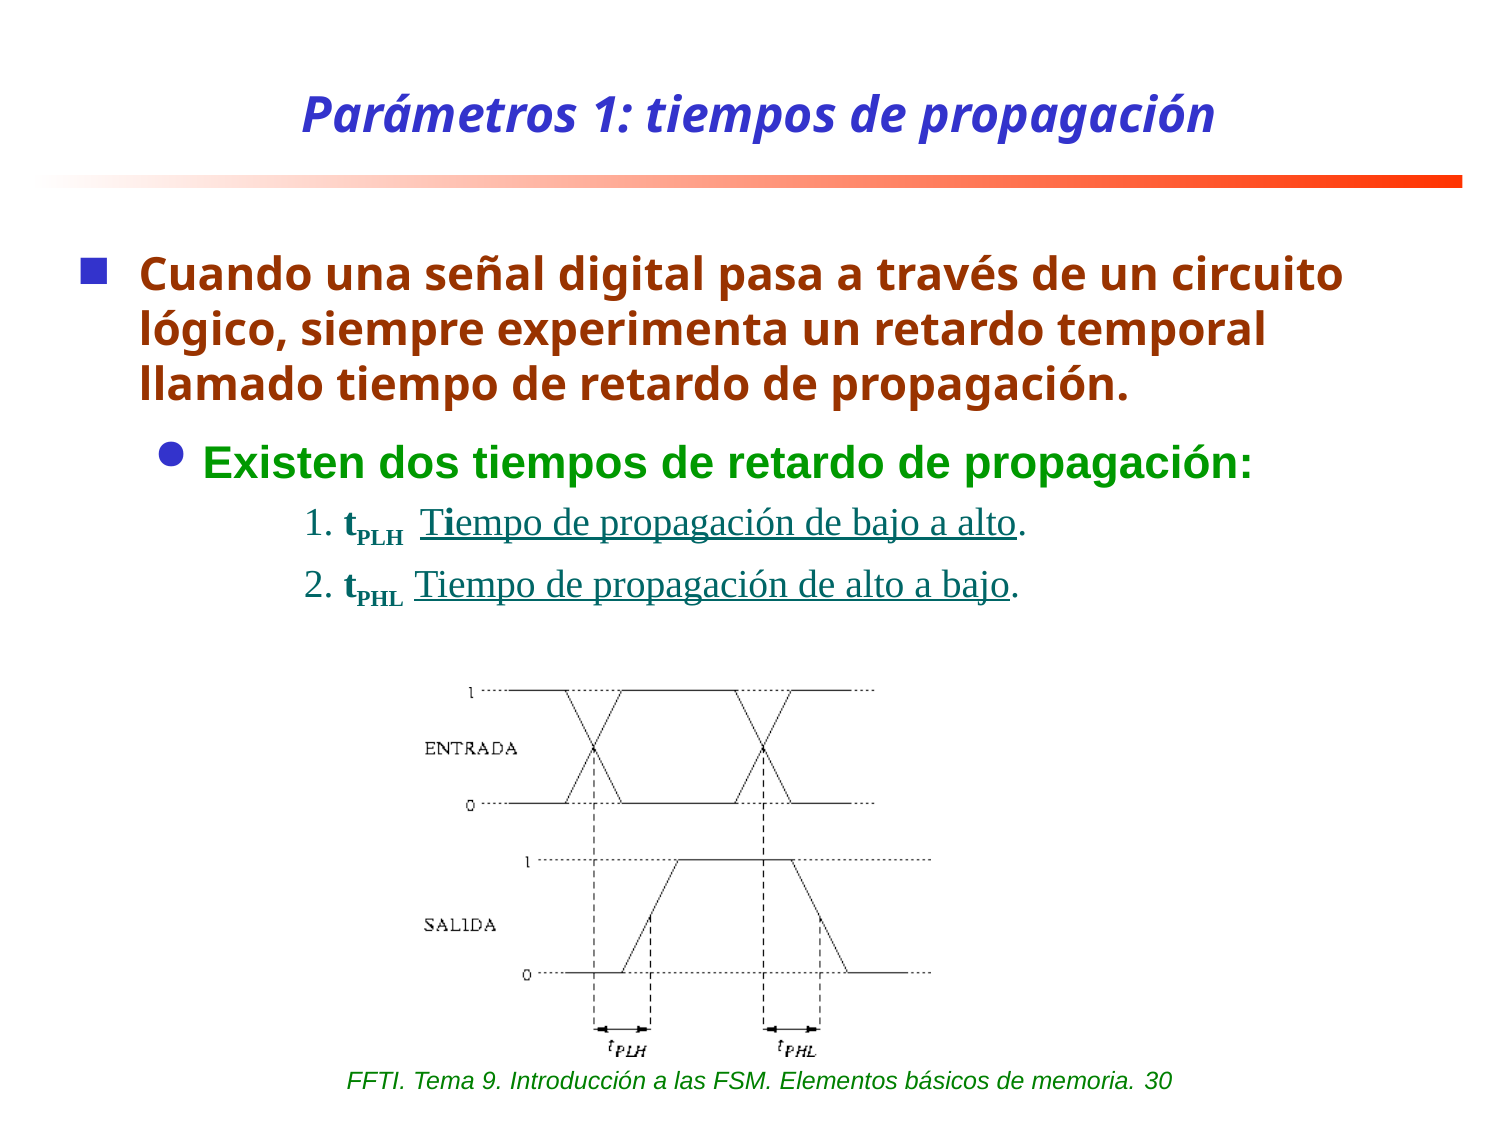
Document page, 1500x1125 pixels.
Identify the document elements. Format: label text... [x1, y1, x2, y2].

title Parámetros 1: tiempos de propagación [68, 49, 1451, 176]
footer FFTI. Tema 9. Introducción a las FSM. Elementos básicos de memoria. 30 [68, 1056, 1451, 1103]
list Cuando una señal digital pasa a través de un circuito lógico, siempre experimenta un retardo temporal llamado tiempo de retardo de propagación. Existen dos tiempos de retardo de propagación: 1. tPLH Tiempo de propagación de bajo a alto. 2. tPHL Tiempo de propagación de alto a bajo. [68, 237, 1451, 699]
picture [423, 686, 932, 1058]
